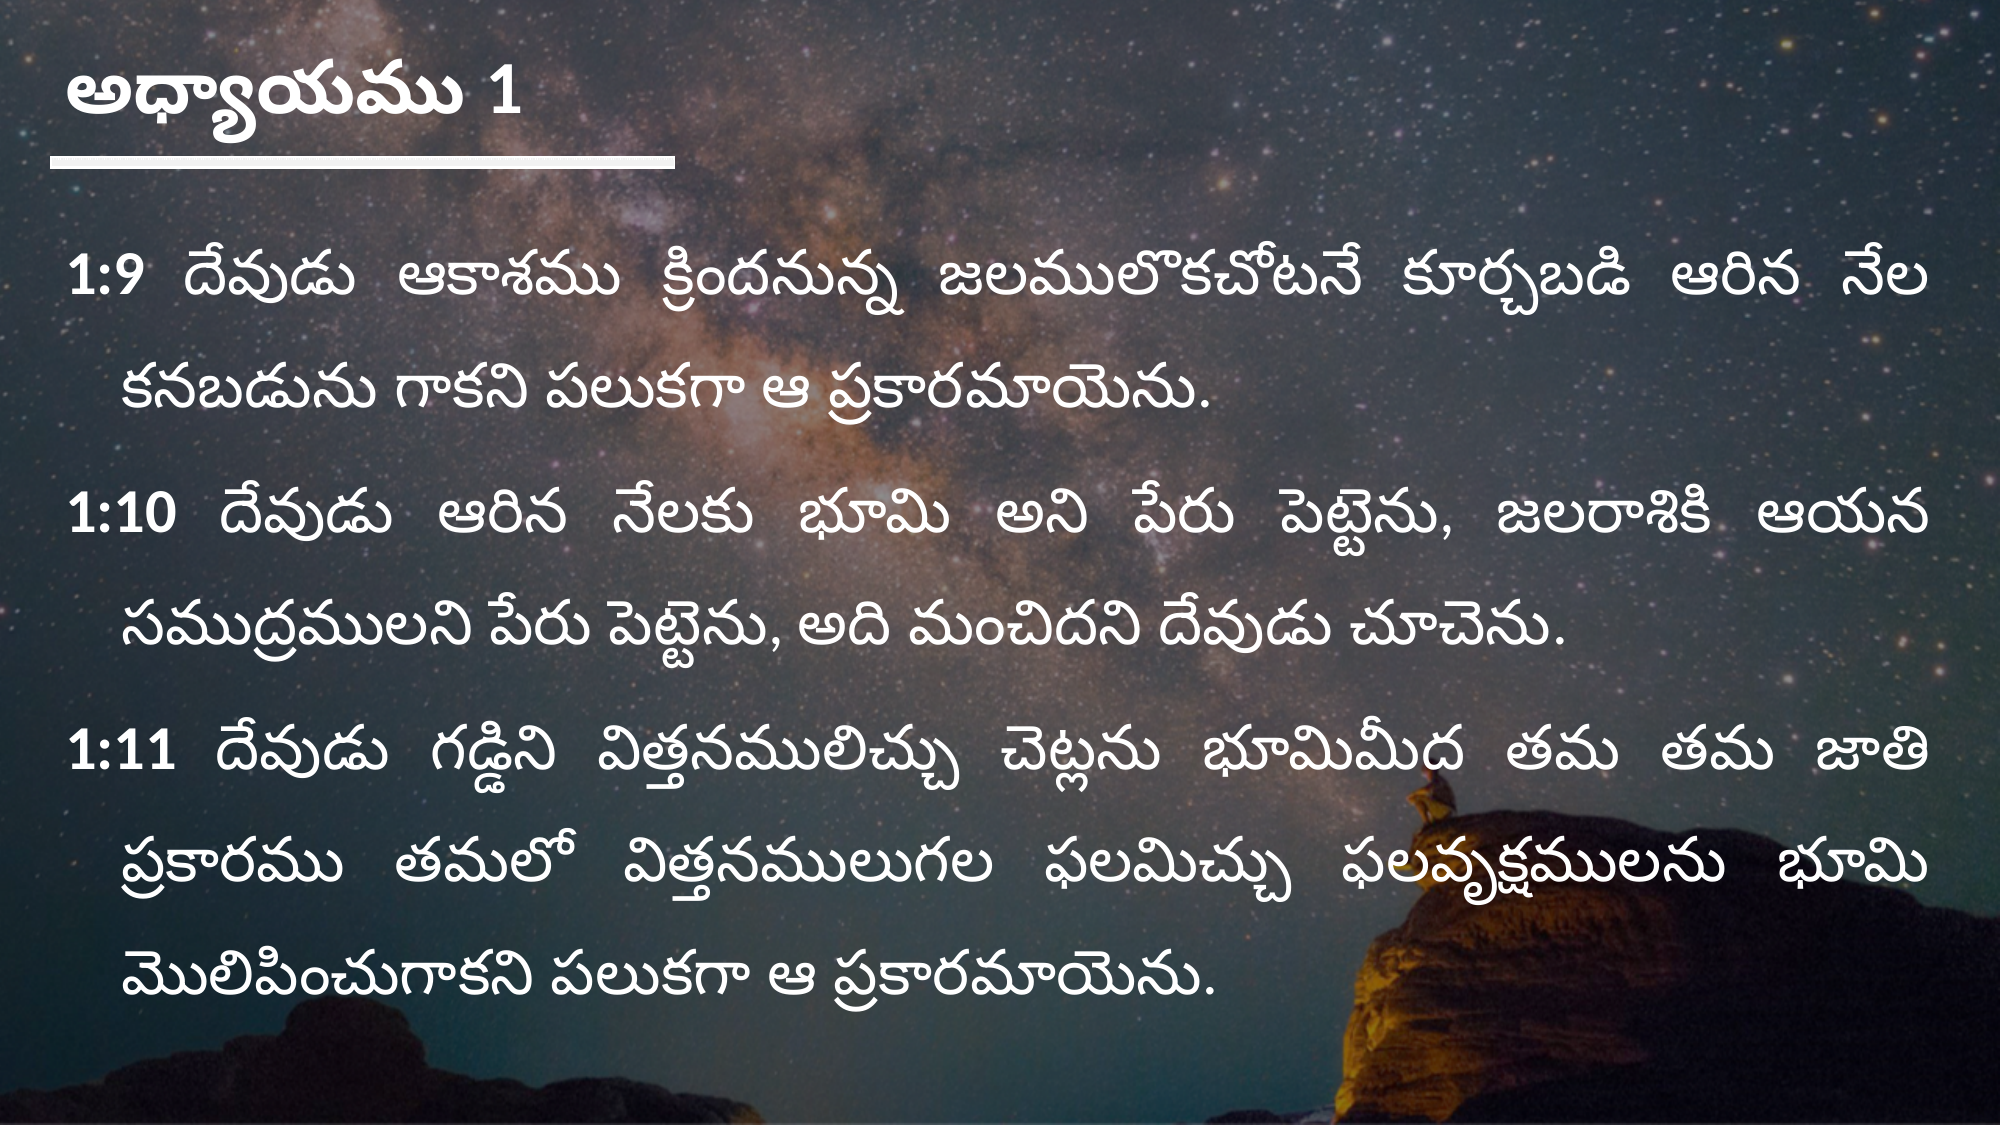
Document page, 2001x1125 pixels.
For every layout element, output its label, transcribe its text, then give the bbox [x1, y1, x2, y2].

title అధ్యాయము 1 [50, 0, 1925, 167]
picture [0, 0, 2000, 1125]
list 1:9 దేవుడు ఆకాశము క్రిందనున్న జలములొకచోటనే కూర్చబడి ఆరిన నేల కనబడును గాకని పలుకగా ఆ ప్రకారమాయెను. 1:10 దేవుడు ఆరిన నేలకు భూమి అని పేరు పెట్టెను, జలరాశికి ఆయన సముద్రములని పేరు పెట్టెను, అది మంచిదని దేవుడు చూచెను. 1:11 దేవుడు గడ్డిని విత్తనములిచ్చు చెట్లను భూమిమీద తమ తమ జాతి ప్రకారము తమలో విత్తనములుగల ఫలమిచ్చు ఫలవృక్షములను భూమి మొలిపించుగాకని పలుకగా ఆ ప్రకారమాయెను. [50, 187, 1946, 1063]
